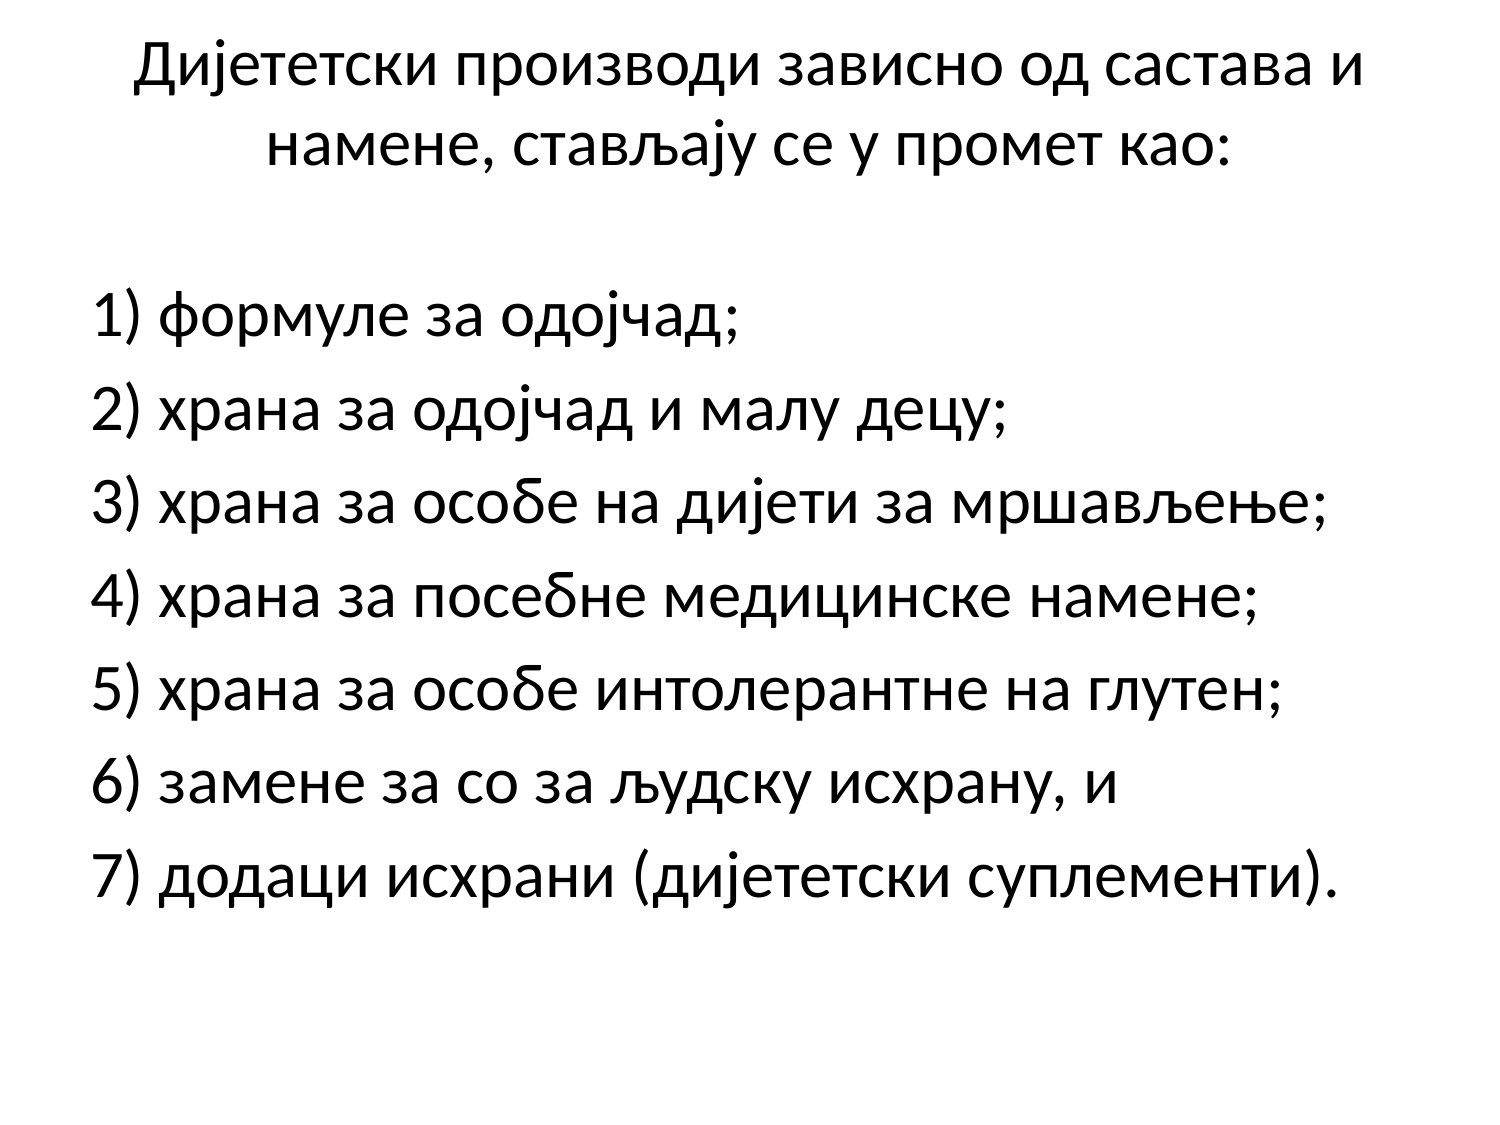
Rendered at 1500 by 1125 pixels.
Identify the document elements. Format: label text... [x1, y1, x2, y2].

list 1) формуле за одојчад; 2) храна за одојчад и малу децу; 3) храна за особе на дијети за мршављење; 4) храна за посебне медицинске намене; 5) храна за особе интолерантне на глутен; 6) замене за со за људску исхрану, и 7) додаци исхрани (дијететски суплементи). [75, 262, 1425, 1005]
title Дијететски производи зависно од састава и намене, стављају се у промет као: [75, 45, 1425, 233]
